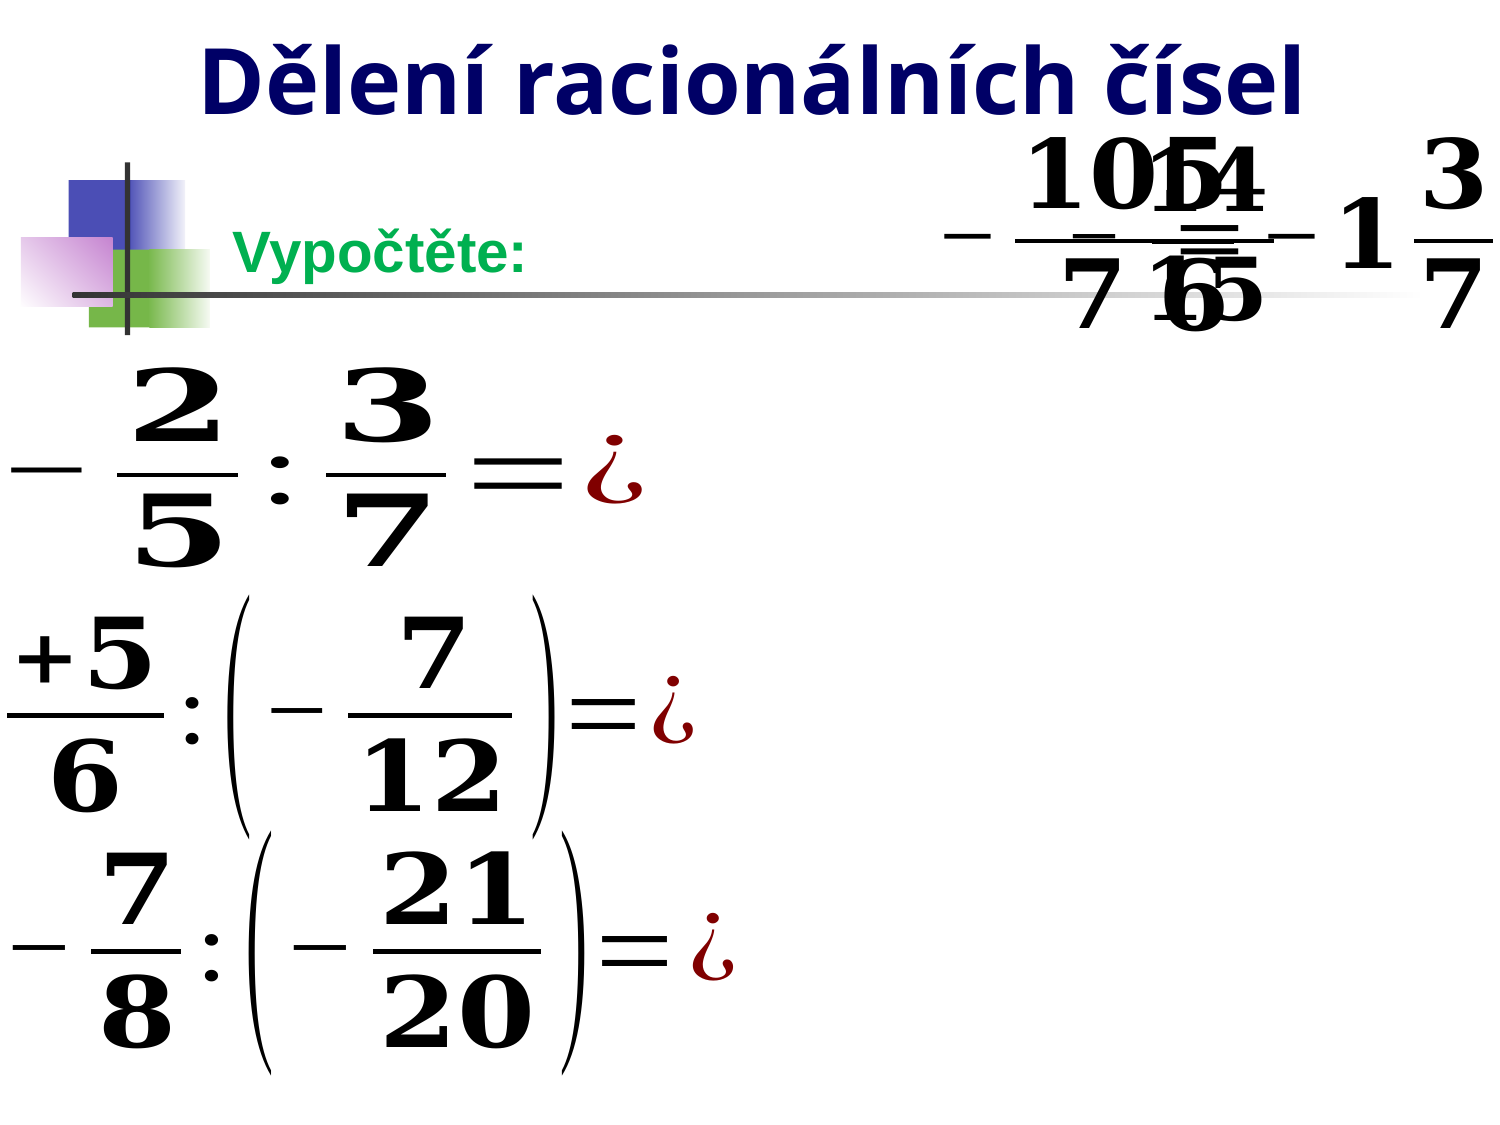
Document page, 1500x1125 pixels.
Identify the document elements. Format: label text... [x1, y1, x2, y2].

text_box Vypočtěte: [217, 207, 1392, 292]
text_box Dělení racionálních čísel [2, 30, 1500, 141]
